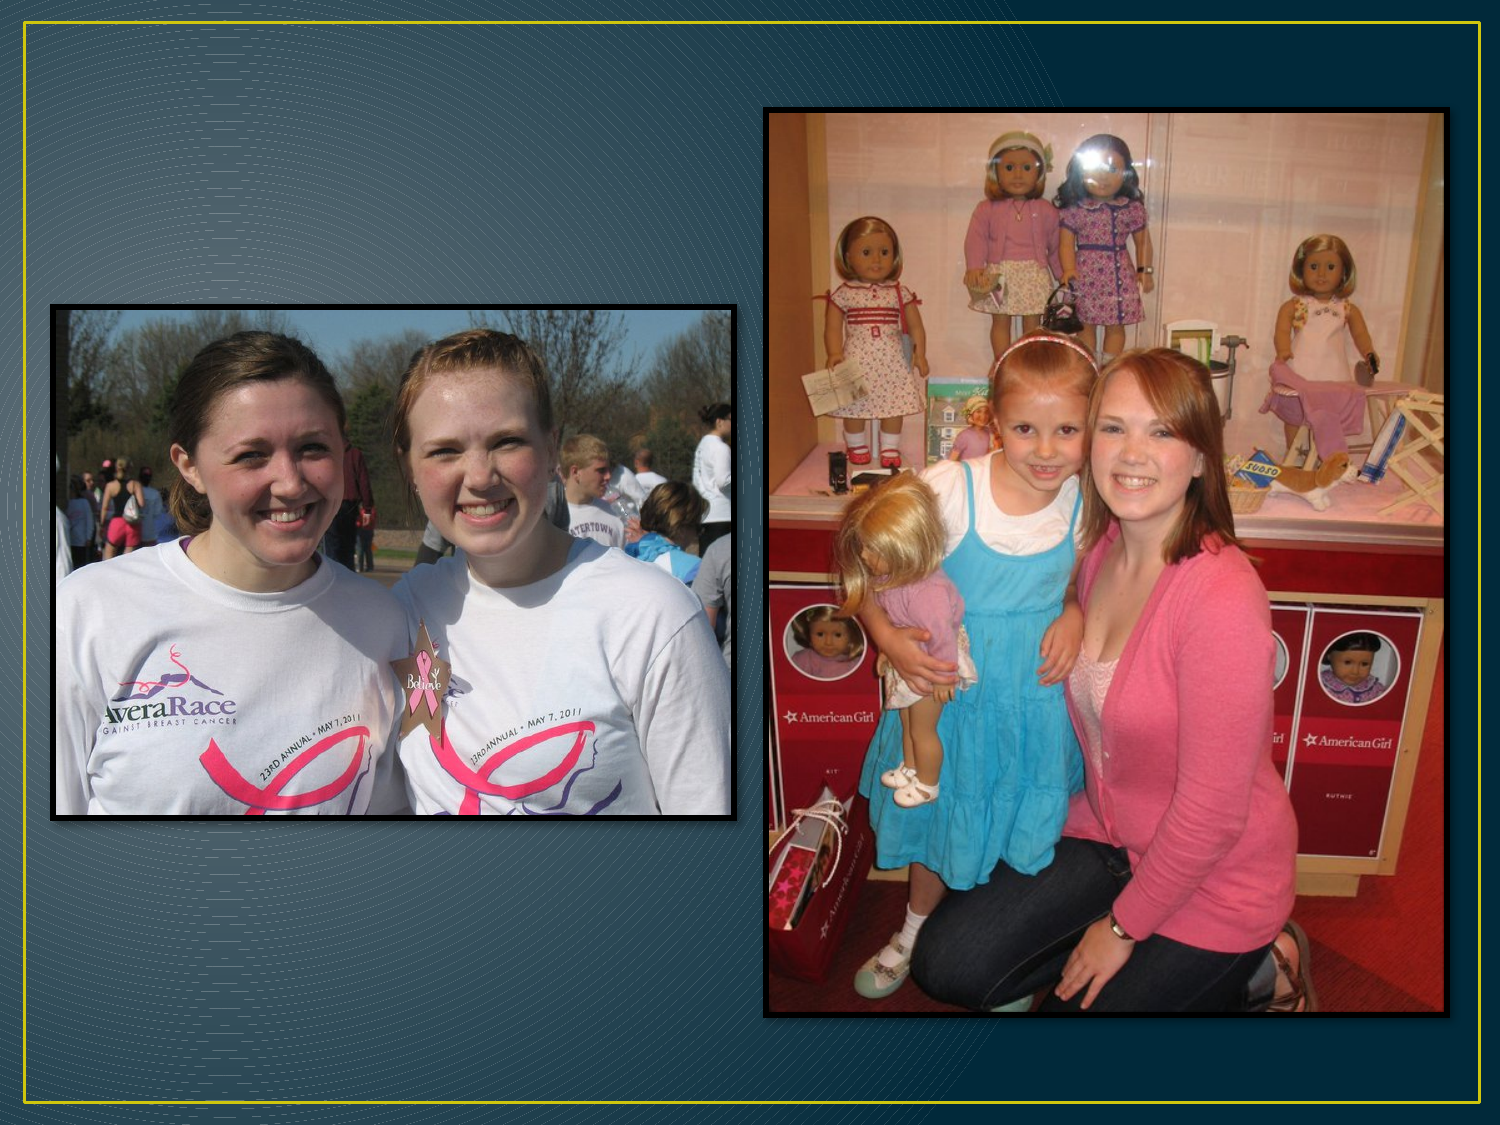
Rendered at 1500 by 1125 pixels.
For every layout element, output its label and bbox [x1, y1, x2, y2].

picture [768, 112, 1444, 1012]
picture [55, 309, 732, 816]
